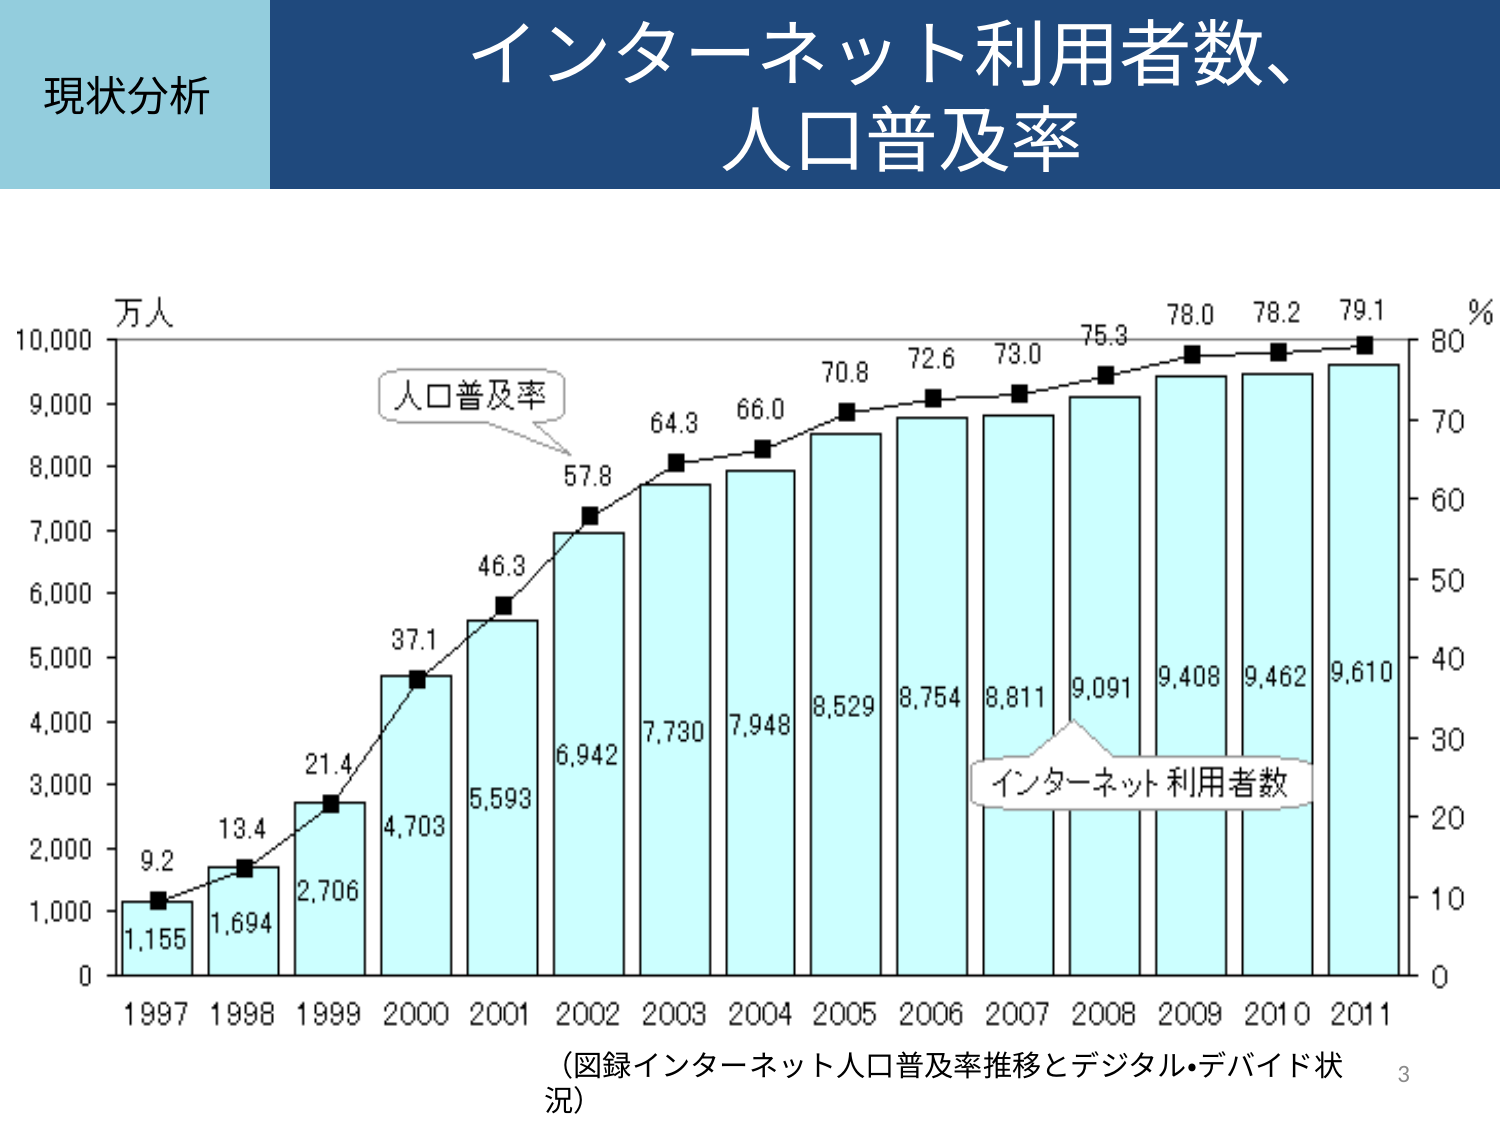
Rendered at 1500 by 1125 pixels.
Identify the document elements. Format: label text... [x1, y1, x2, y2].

picture [17, 286, 1500, 1036]
text_box （図録インターネット人口普及率推移とデジタル・デバイド状況） [529, 1045, 1369, 1125]
slide_number 3 [1074, 1045, 1425, 1103]
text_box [0, 0, 1500, 190]
